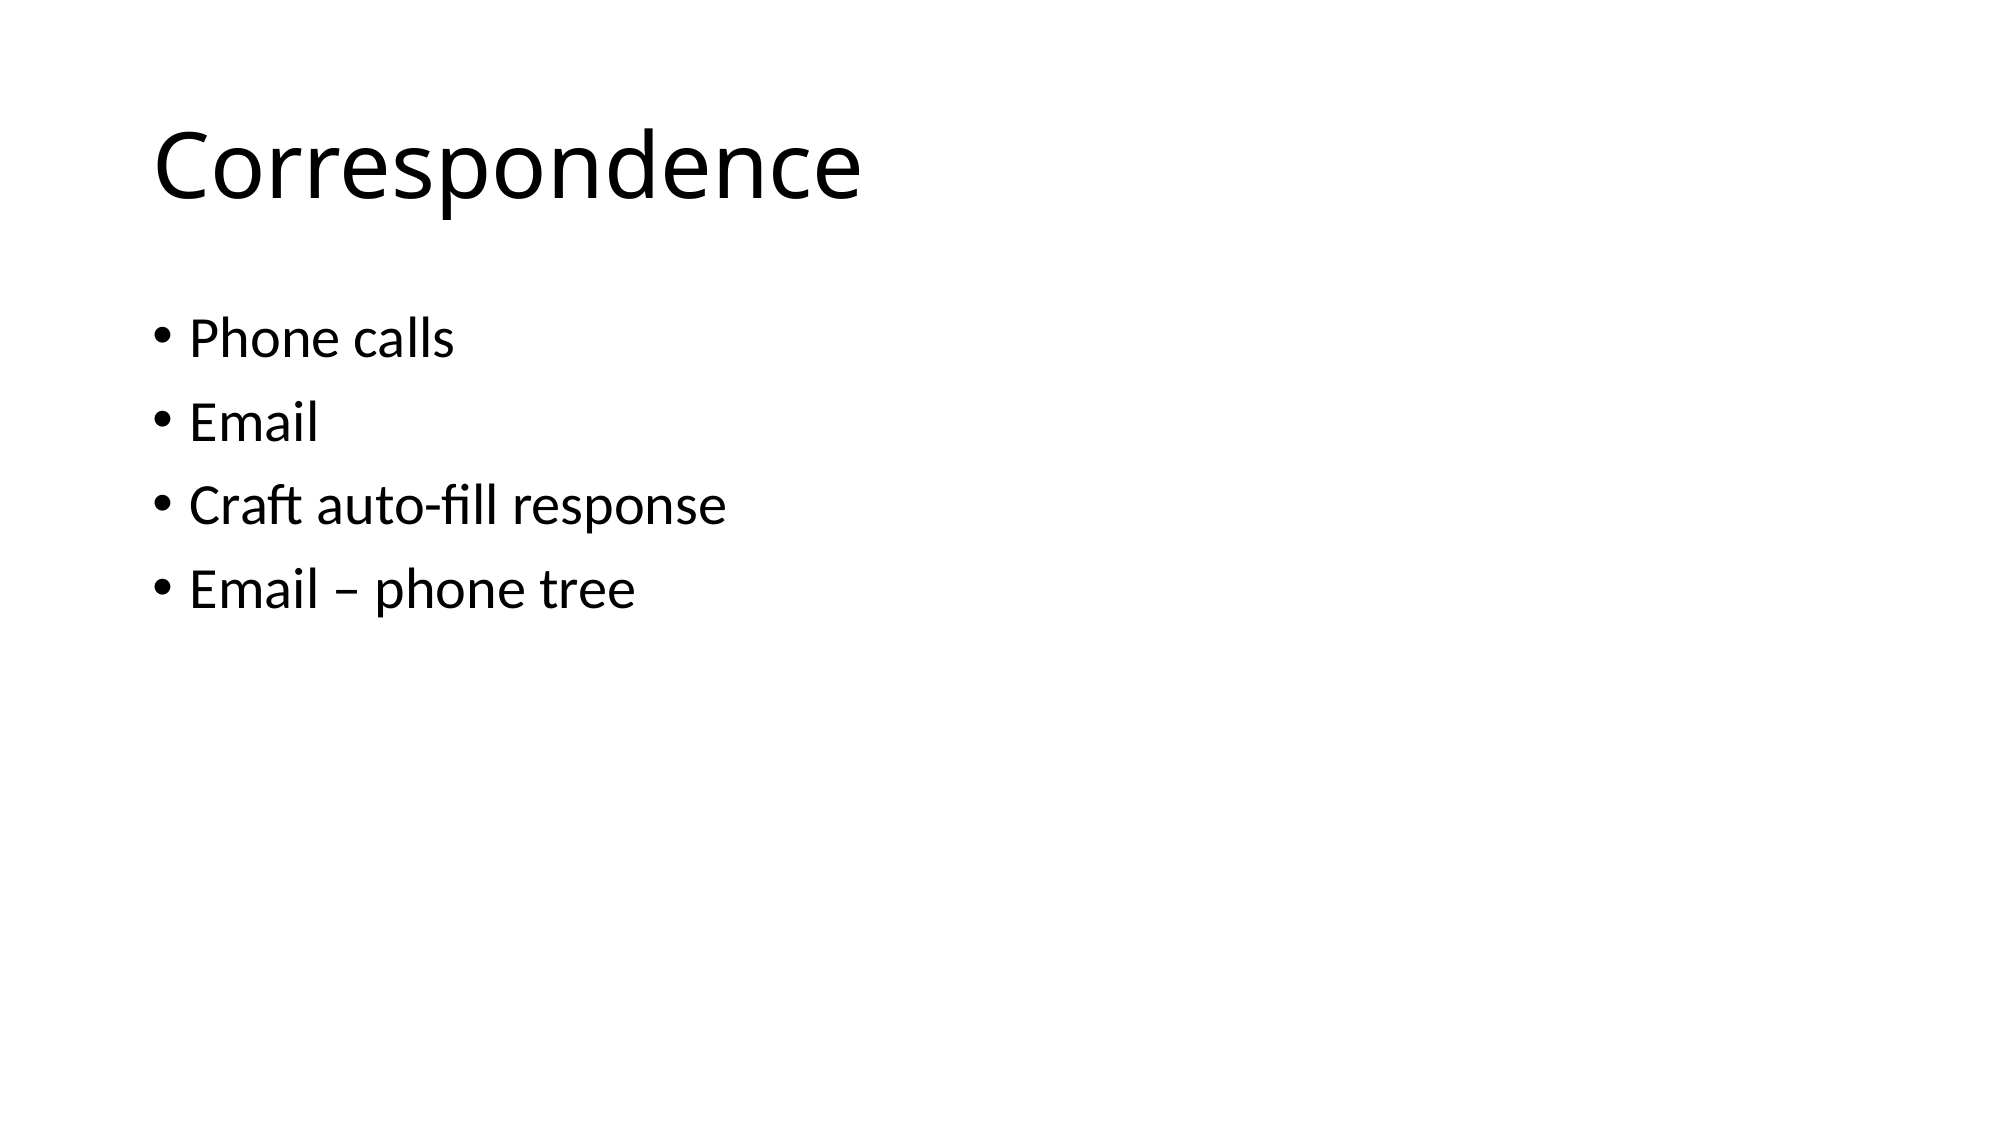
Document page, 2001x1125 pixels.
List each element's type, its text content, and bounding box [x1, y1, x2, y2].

list Phone calls Email Craft auto-fill response Email – phone tree [137, 299, 804, 1014]
title Correspondence [137, 59, 1863, 278]
